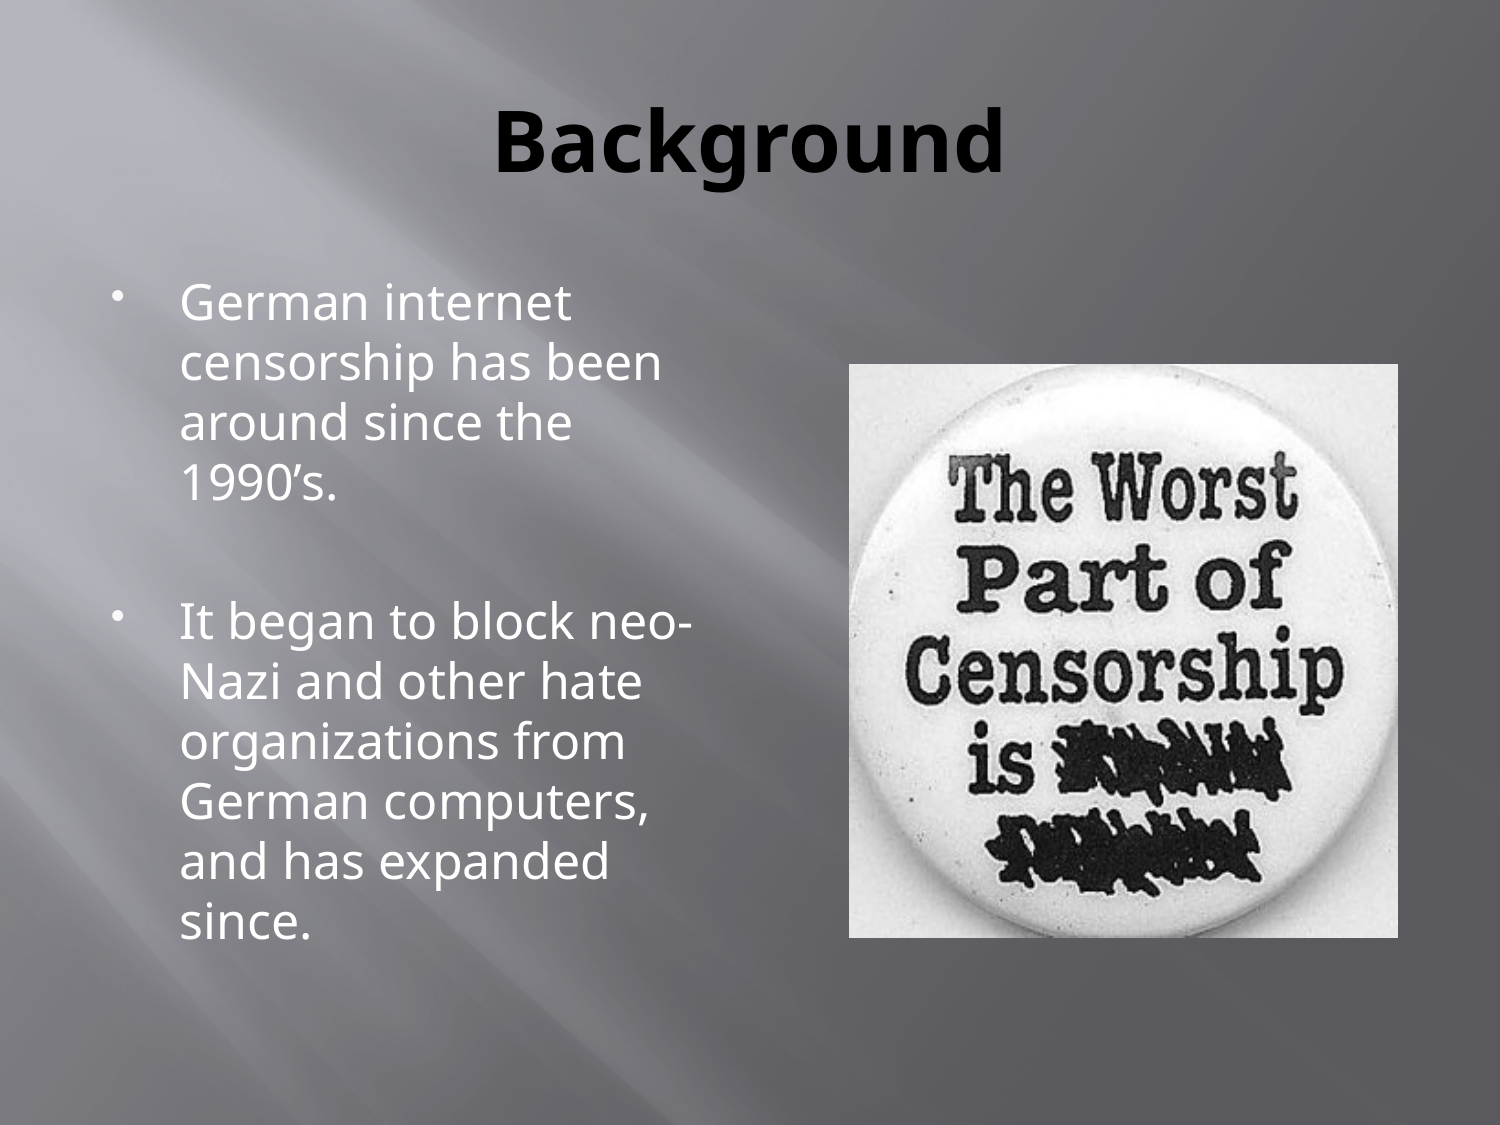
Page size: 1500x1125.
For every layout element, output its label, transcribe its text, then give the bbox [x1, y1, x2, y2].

picture [849, 363, 1398, 938]
list German internet censorship has been around since the 1990’s. It began to block neo-Nazi and other hate organizations from German computers, and has expanded since. [74, 262, 738, 1036]
title Background [84, 46, 1416, 231]
